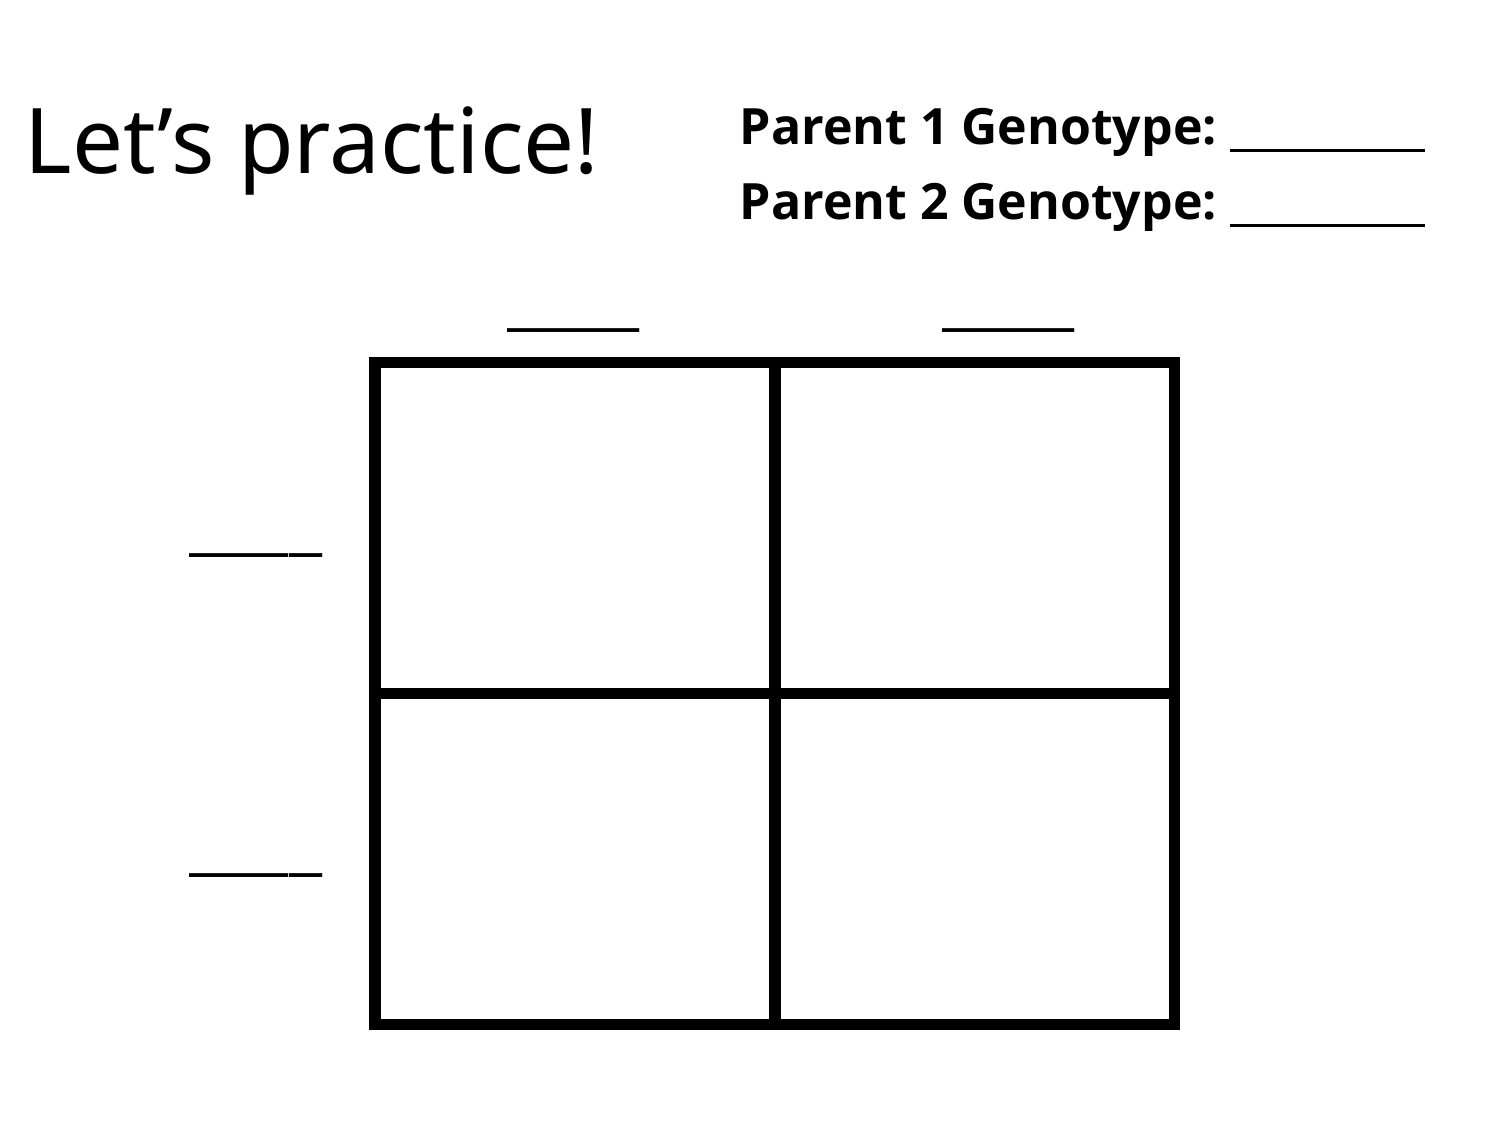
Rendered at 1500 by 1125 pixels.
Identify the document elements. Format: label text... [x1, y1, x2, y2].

table_cell [381, 699, 769, 1019]
table_header [781, 368, 1169, 688]
table_cell [781, 699, 1169, 1019]
text_box ____ ____ [174, 474, 388, 890]
text_box Parent 2 Genotype: [725, 162, 1450, 238]
title Let’s practice! [0, 75, 625, 200]
text_box Parent 1 Genotype: [725, 87, 1450, 162]
table_header [381, 368, 769, 688]
text_box ____ ____ [462, 249, 1138, 345]
